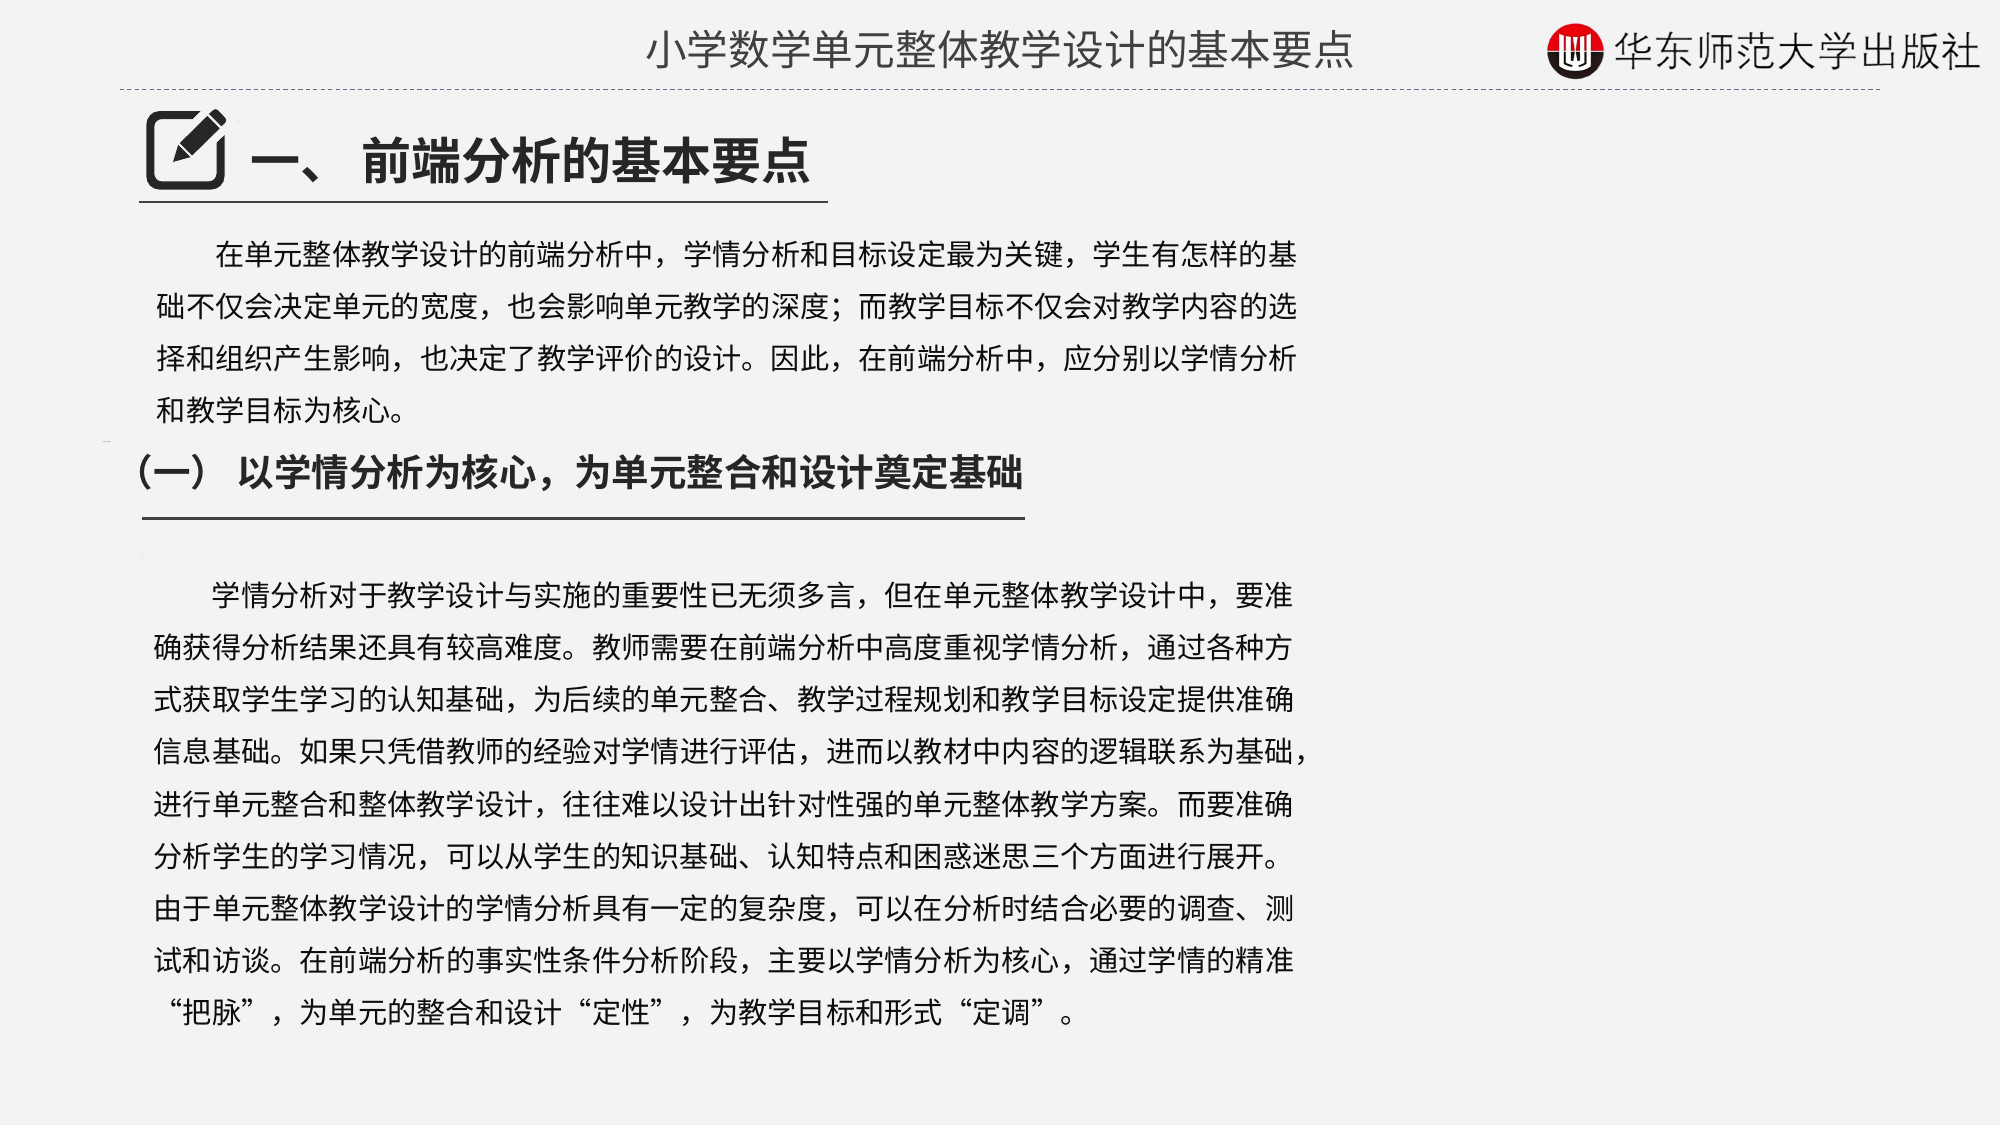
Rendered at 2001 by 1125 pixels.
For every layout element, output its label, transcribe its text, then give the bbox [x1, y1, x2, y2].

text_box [1536, 13, 1989, 83]
text_box （一） 以学情分析为核心，为单元整合和设计奠定基础 [101, 441, 1145, 502]
text_box 一、 前端分析的基本要点 [235, 121, 1336, 197]
text_box 在单元整体教学设计的前端分析中，学情分析和目标设定最为关键，学生有怎样的基础不仅会决定单元的宽度，也会影响单元教学的深度；而教学目标不仅会对教学内容的选择和组织产生影响，也决定了教学评价的设计。因此，在前端分析中，应分别以学情分析和教学目标为核心。 [142, 212, 1320, 436]
text_box [208, 109, 227, 127]
text_box [146, 111, 225, 190]
text_box 学情分析对于教学设计与实施的重要性已无须多言，但在单元整体教学设计中，要准确获得分析结果还具有较高难度。教师需要在前端分析中高度重视学情分析，通过各种方式获取学生学习的认知基础，为后续的单元整合、教学过程规划和教学目标设定提供准确信息基础。如果只凭借教师的经验对学情进行评估，进而以教材中内容的逻辑联系为基础，进行单元整合和整体教学设计，往往难以设计出针对性强的单元整体教学方案。而要准确分析学生的学习情况，可以从学生的知识基础、认知特点和困惑迷思三个方面进行展开。由于单元整体教学设计的学情分析具有一定的复杂度，可以在分析时结合必要的调查、测试和访谈。在前端分析的事实性条件分析阶段，主要以学情分析为核心，通过学情的精准“把脉”，为单元的整合和设计“定性”，为教学目标和形式“定调”。 [138, 553, 1320, 1037]
text_box 小学数学单元整体教学设计的基本要点 [619, 23, 1381, 74]
